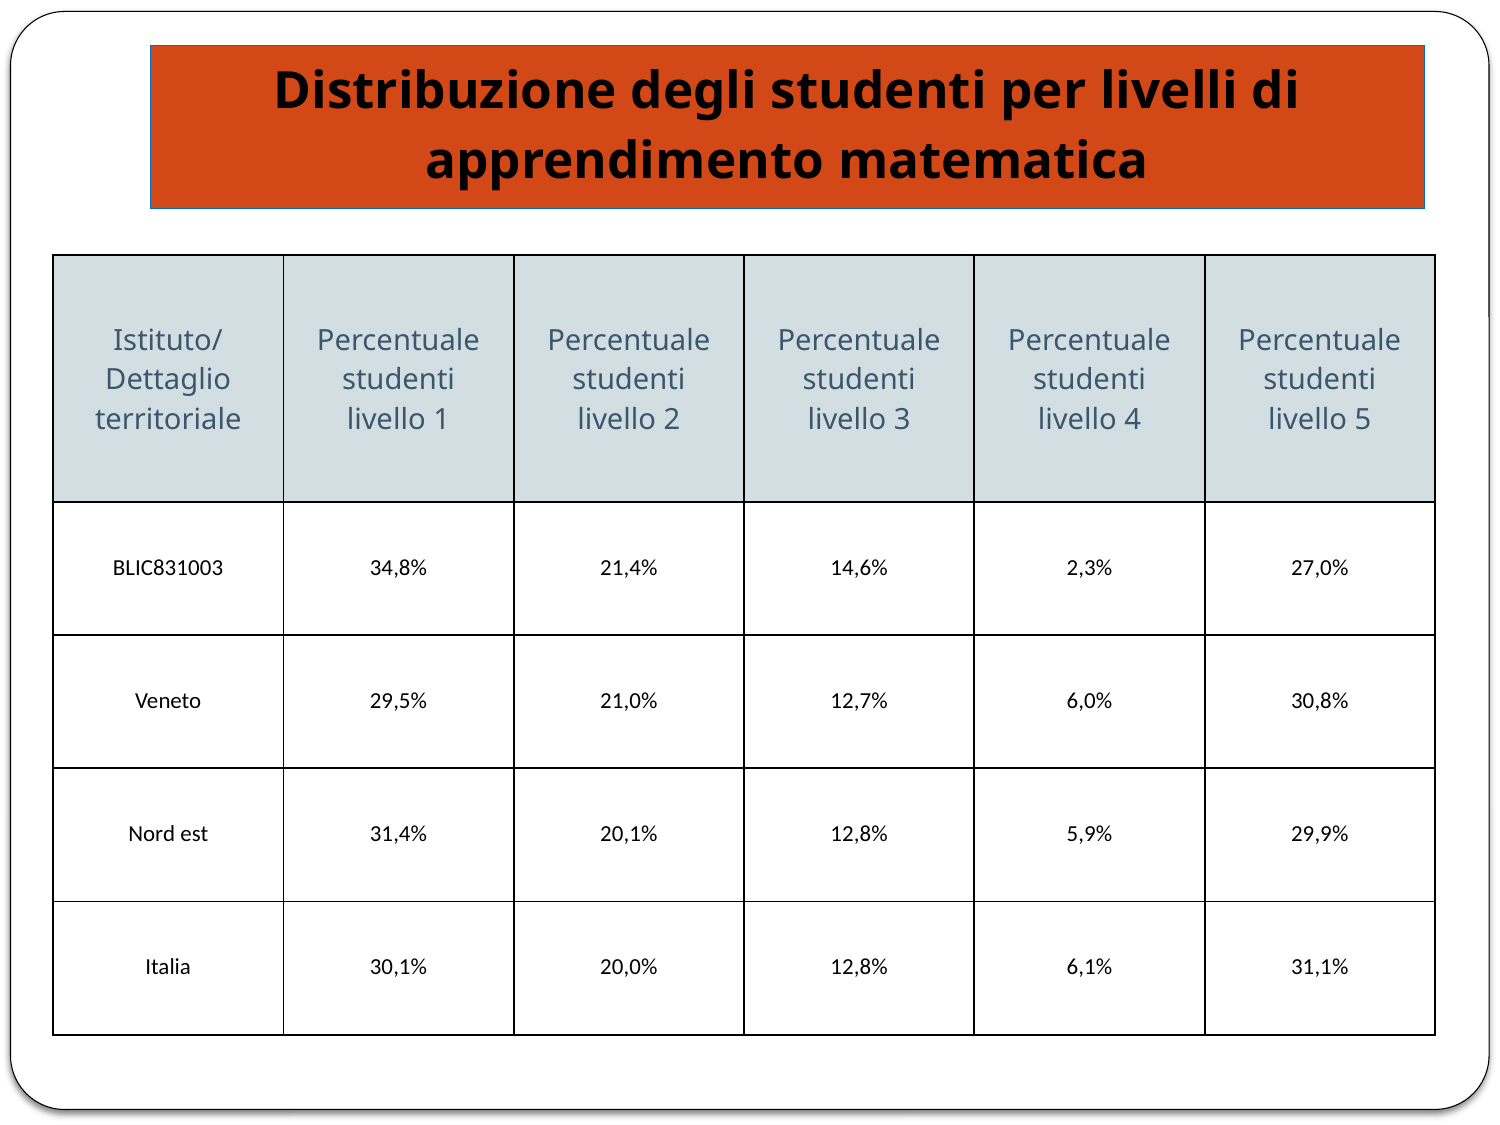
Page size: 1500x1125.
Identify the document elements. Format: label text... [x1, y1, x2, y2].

table_cell 20,1% [515, 769, 743, 901]
table_header Percentuale studenti livello 3 [745, 256, 973, 501]
table_cell Italia [54, 902, 283, 1034]
table_cell 21,4% [515, 503, 743, 634]
table_cell 31,4% [284, 769, 513, 901]
table_header Istituto/Dettaglio territoriale [54, 256, 283, 501]
table_cell Veneto [54, 636, 283, 767]
table_cell 12,8% [745, 902, 973, 1034]
table_cell 34,8% [284, 503, 513, 634]
table_cell 12,8% [745, 769, 973, 901]
table_cell 27,0% [1206, 503, 1434, 634]
table_header Percentuale studenti livello 1 [284, 256, 513, 501]
table_cell 2,3% [975, 503, 1204, 634]
table_cell 30,8% [1206, 636, 1434, 767]
table_cell Nord est [54, 769, 283, 901]
table_cell 20,0% [515, 902, 743, 1034]
table_cell 31,1% [1206, 902, 1434, 1034]
table_cell 30,1% [284, 902, 513, 1034]
table_header Percentuale studenti livello 2 [515, 256, 743, 501]
table_cell 29,5% [284, 636, 513, 767]
table_cell 6,0% [975, 636, 1204, 767]
title Distribuzione degli studenti per livelli di apprendimento matematica [150, 45, 1425, 209]
table_cell BLIC831003 [54, 503, 283, 634]
table_cell 29,9% [1206, 769, 1434, 901]
table_header Percentuale studenti livello 4 [975, 256, 1204, 501]
table_cell 5,9% [975, 769, 1204, 901]
table_cell 12,7% [745, 636, 973, 767]
table_cell 14,6% [745, 503, 973, 634]
table_cell 6,1% [975, 902, 1204, 1034]
table_cell 21,0% [515, 636, 743, 767]
table_header Percentuale studenti livello 5 [1206, 256, 1434, 501]
